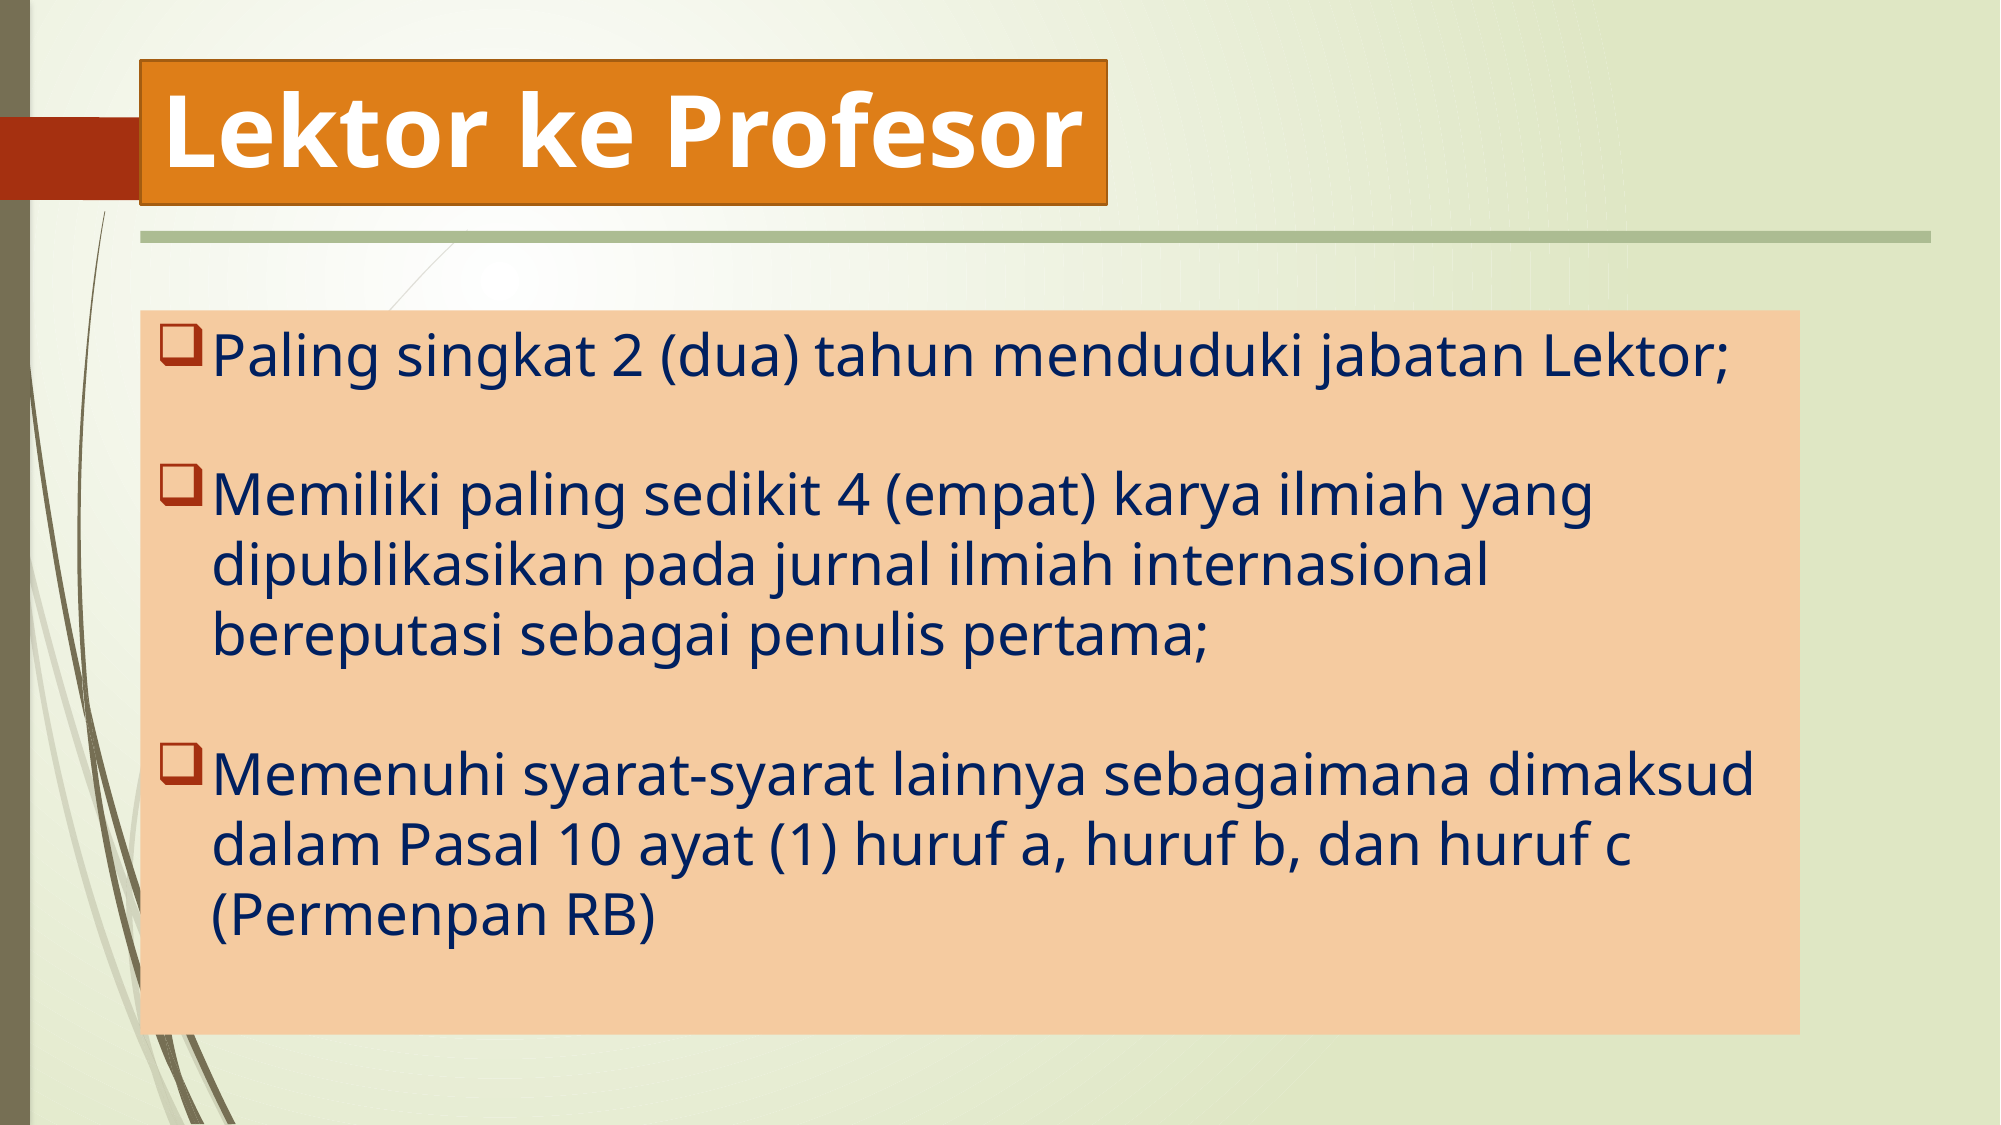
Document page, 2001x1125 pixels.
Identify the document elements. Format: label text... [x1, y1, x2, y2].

title Lektor ke Profesor [139, 59, 1108, 206]
text_box [139, 230, 1932, 244]
list Paling singkat 2 (dua) tahun menduduki jabatan Lektor; Memiliki paling sedikit 4 (empat) karya ilmiah yang dipublikasikan pada jurnal ilmiah internasional bereputasi sebagai penulis pertama; Memenuhi syarat-syarat lainnya sebagaimana dimaksud dalam Pasal 10 ayat (1) huruf a, huruf b, dan huruf c (Permenpan RB) [140, 310, 1800, 1035]
